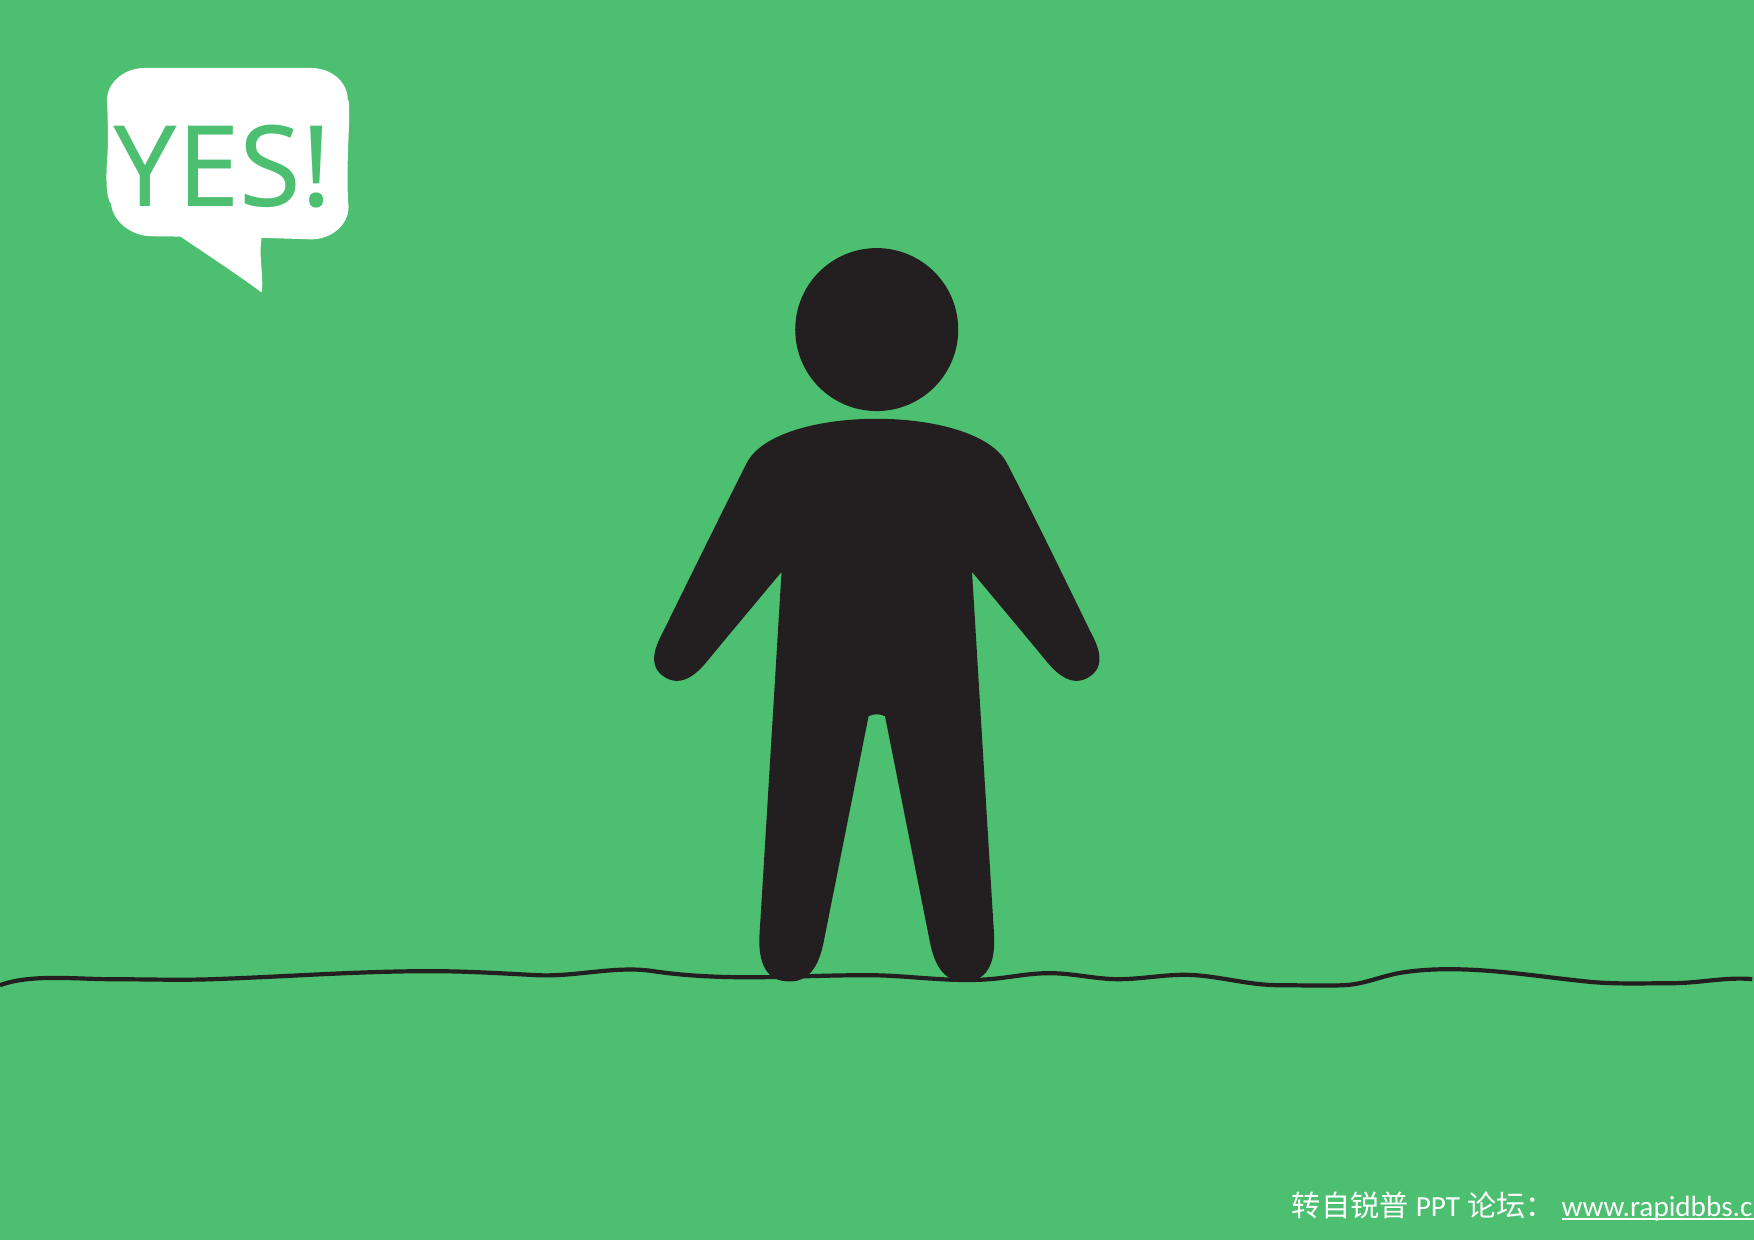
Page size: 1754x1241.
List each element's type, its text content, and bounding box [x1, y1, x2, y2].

text_box [654, 418, 1100, 980]
text_box [795, 248, 959, 412]
text_box [0, 969, 1753, 986]
text_box [114, 67, 350, 234]
text_box [0, 0, 1754, 1241]
text_box YES! [113, 81, 332, 237]
text_box [106, 82, 113, 212]
text_box [181, 237, 325, 293]
text_box 转自锐普PPT论坛：www.rapidbbs.cn [1277, 1179, 1754, 1230]
